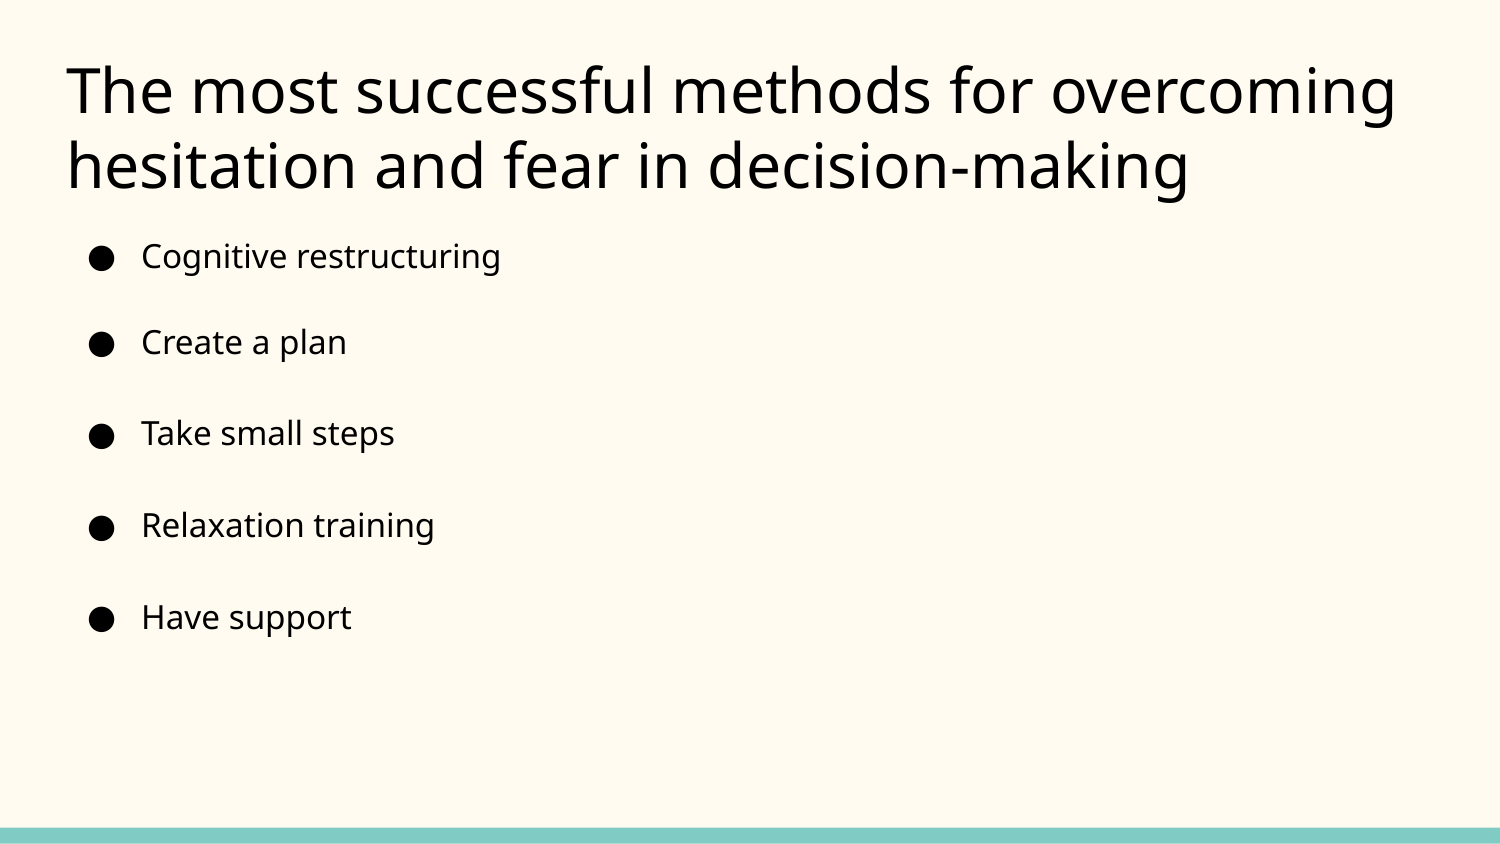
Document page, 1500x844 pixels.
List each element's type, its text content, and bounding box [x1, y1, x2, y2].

title The most successful methods for overcoming hesitation and fear in decision-making [51, 35, 1449, 196]
list Cognitive restructuring Create a plan Take small steps Relaxation training Have support [51, 214, 1449, 802]
